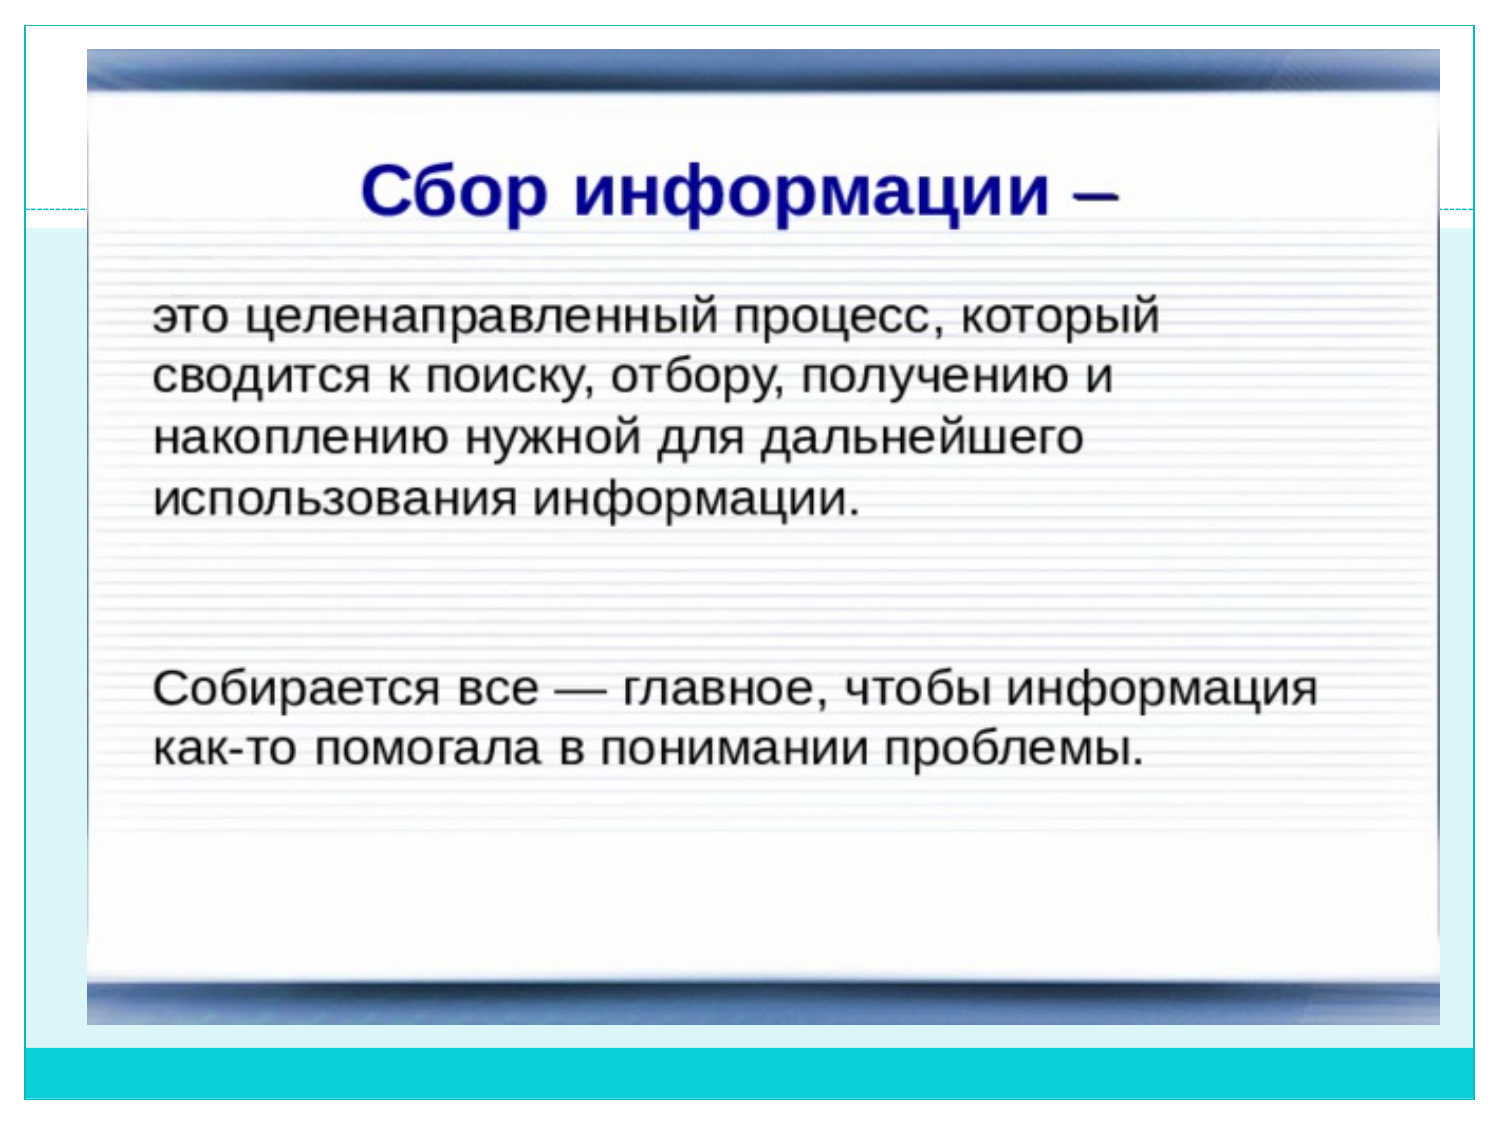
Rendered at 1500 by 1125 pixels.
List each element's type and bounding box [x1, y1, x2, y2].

list [87, 49, 1441, 1026]
